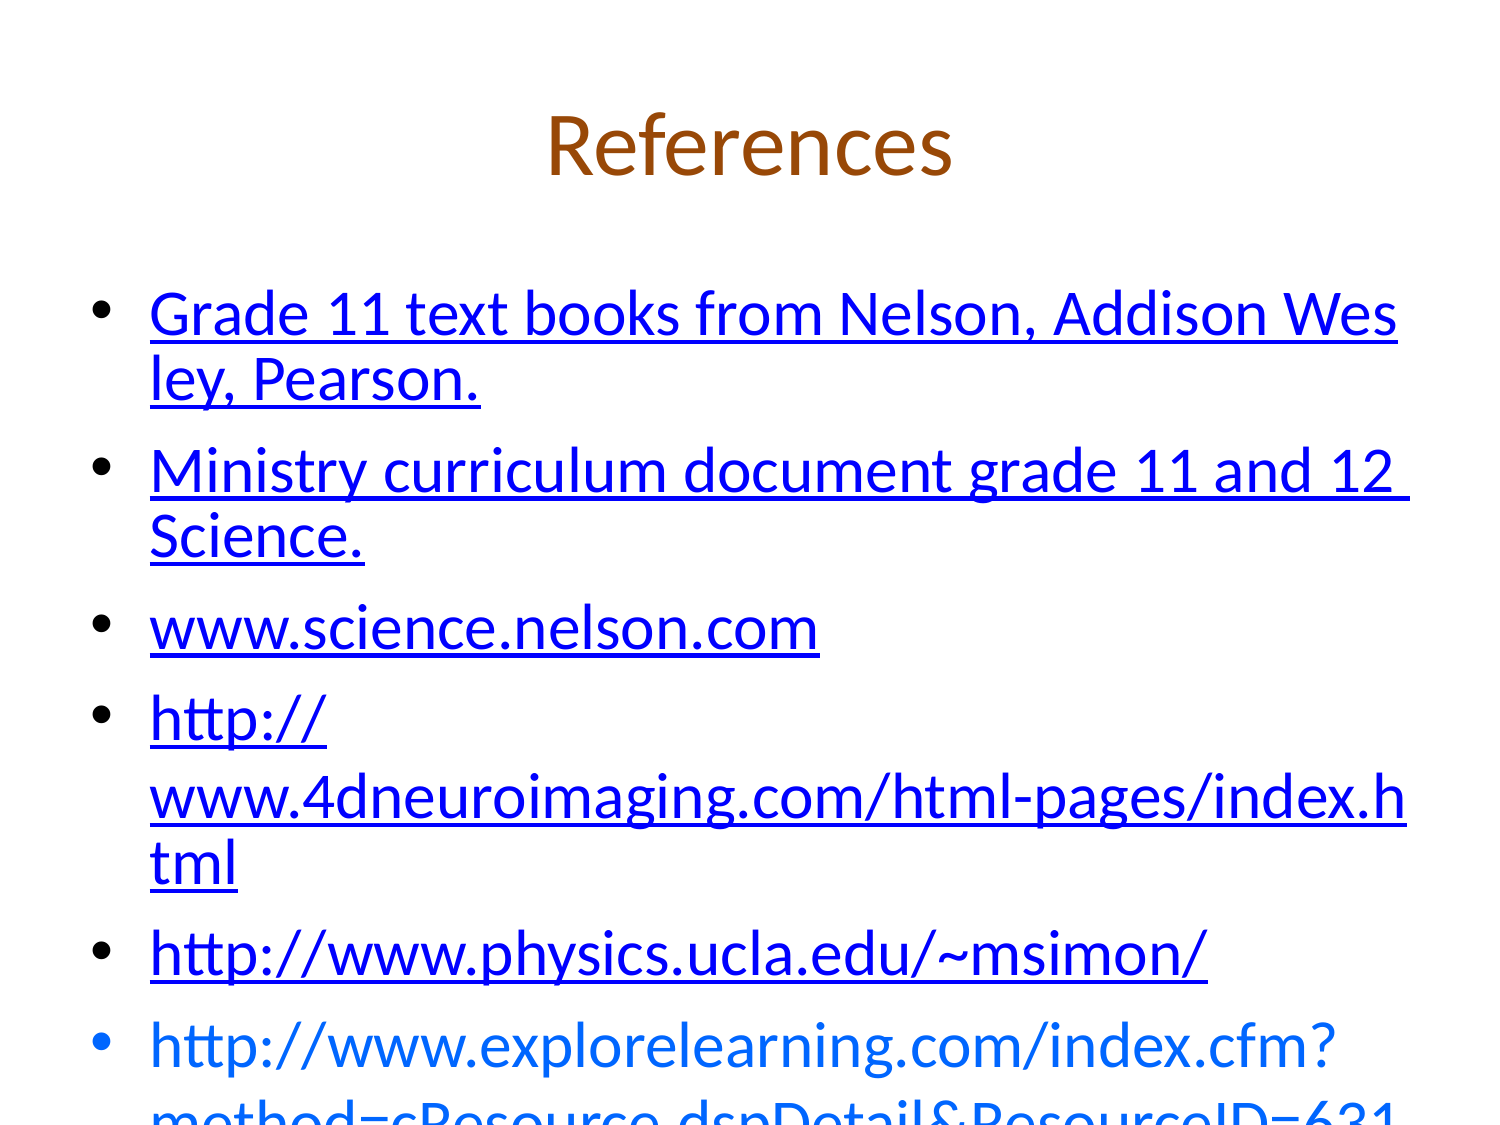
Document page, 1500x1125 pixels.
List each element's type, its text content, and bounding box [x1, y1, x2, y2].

title References [75, 45, 1425, 233]
list Grade 11 text books from Nelson, Addison Wesley, Pearson. Ministry curriculum document grade 11 and 12 Science. www.science.nelson.com http://www.4dneuroimaging.com/html-pages/index.html http://www.physics.ucla.edu/~msimon/ http://www.explorelearning.com/index.cfm?method=cResource.dspDetail&ResourceID=631 [75, 262, 1425, 1005]
